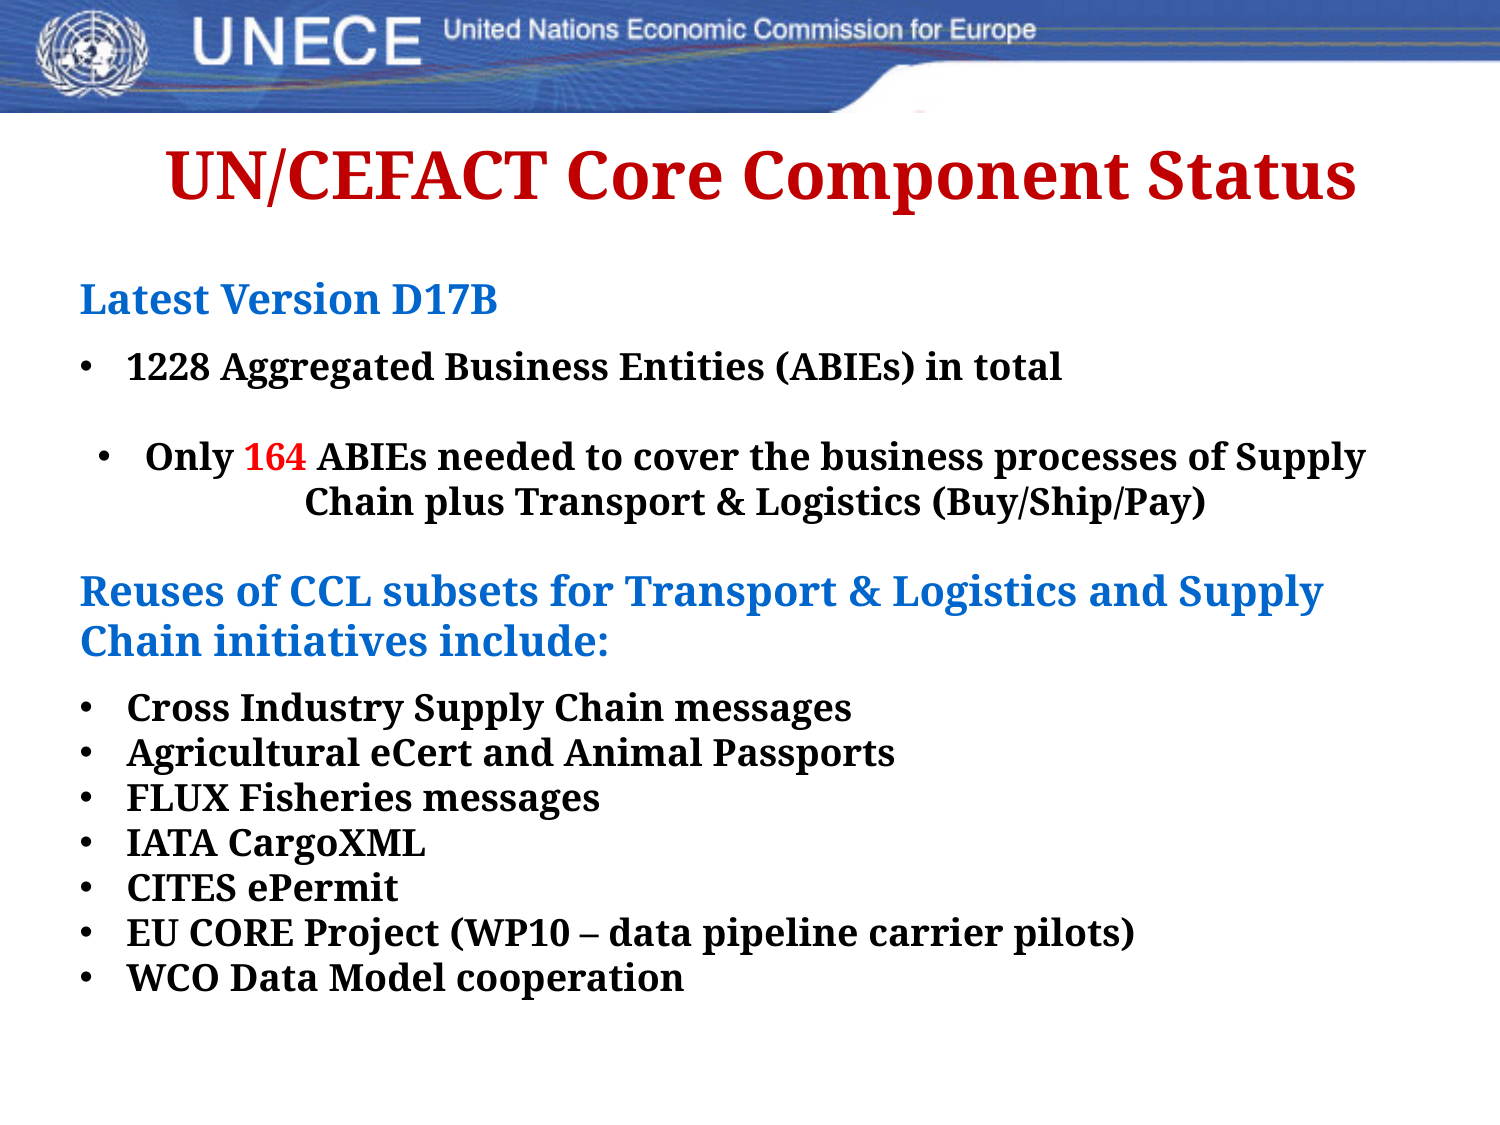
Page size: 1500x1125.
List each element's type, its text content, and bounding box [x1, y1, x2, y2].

text_box Latest Version D17B 1228 Aggregated Business Entities (ABIEs) in total Only 164 ABIEs needed to cover the business processes of Supply Chain plus Transport & Logistics (Buy/Ship/Pay) [64, 265, 1400, 531]
picture [0, 0, 1500, 113]
text_box UN/CEFACT Core Component Status [150, 125, 1374, 221]
text_box Reuses of CCL subsets for Transport & Logistics and Supply Chain initiatives include: Cross Industry Supply Chain messages Agricultural eCert and Animal Passports FLUX Fisheries messages IATA CargoXML CITES ePermit EU CORE Project (WP10 – data pipeline carrier pilots) WCO Data Model cooperation [64, 556, 1444, 1007]
